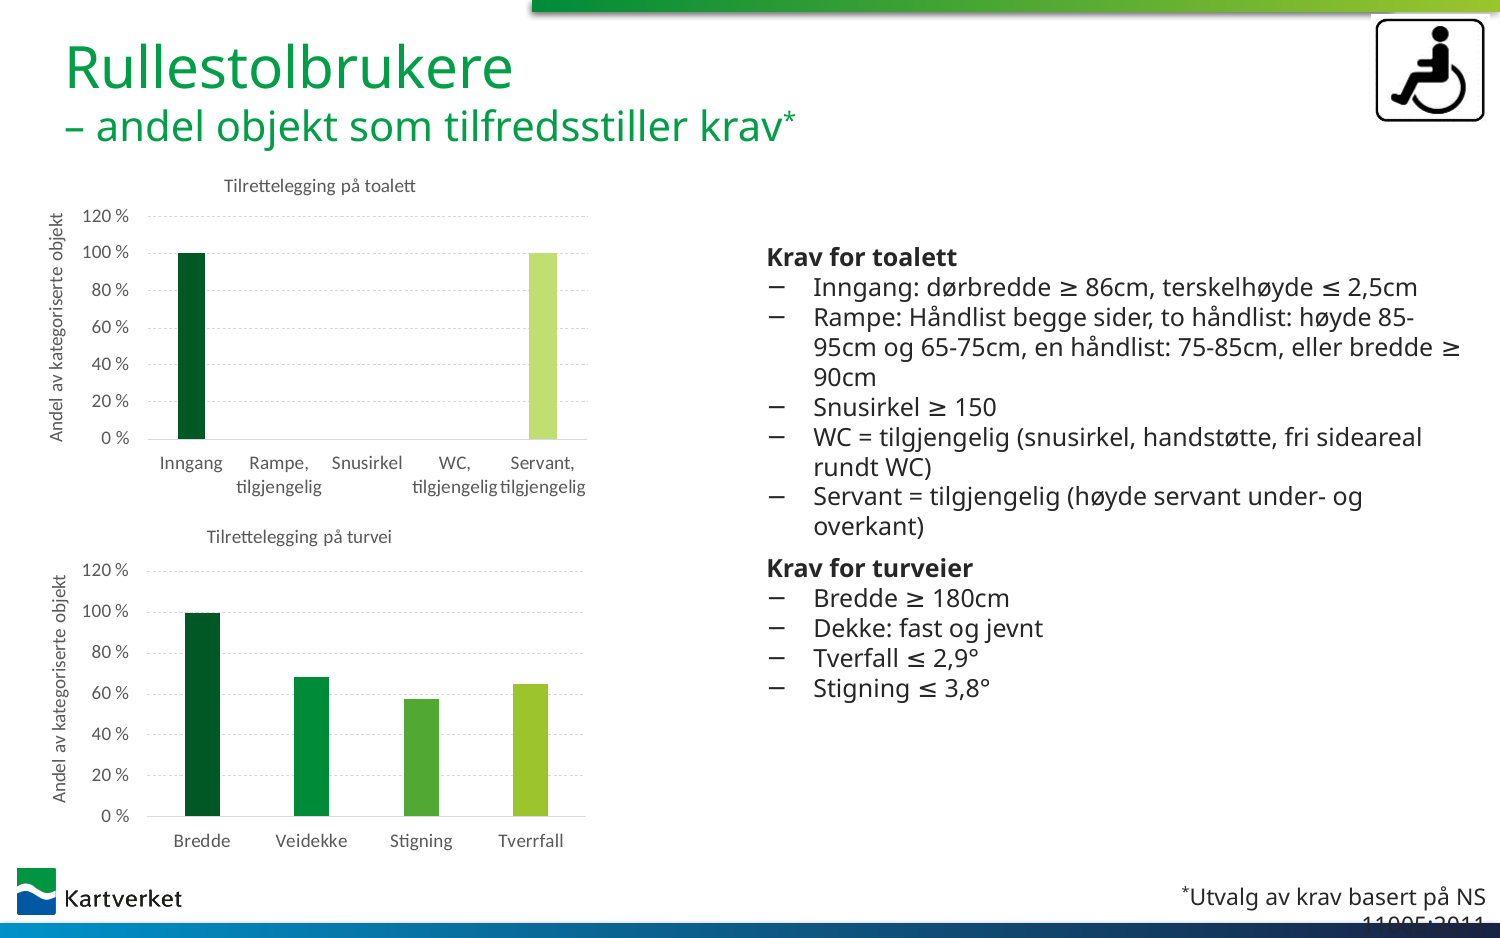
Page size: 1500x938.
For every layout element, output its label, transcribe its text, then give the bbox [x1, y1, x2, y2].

text_box Rullestolbrukere – andel objekt som tilfredsstiller krav* [49, 14, 1431, 158]
text_box *Utvalg av krav basert på NS 11005:2011 [1068, 873, 1500, 938]
picture [41, 166, 598, 505]
picture [1371, 13, 1491, 127]
text_box Krav for toalett Inngang: dørbredde ≥ 86cm, terskelhøyde ≤ 2,5cm Rampe: Håndlist begge sider, to håndlist: høyde 85-95cm og 65-75cm, en håndlist: 75-85cm, eller bredde ≥ 90cm Snusirkel ≥ 150 WC = tilgjengelig (snusirkel, handstøtte, fri sideareal rundt WC) Servant = tilgjengelig (høyde servant under- og overkant) [751, 234, 1483, 545]
text_box Krav for turveier Bredde ≥ 180cm Dekke: fast og jevnt Tverfall ≤ 2,9° Stigning ≤ 3,8° [751, 545, 1483, 710]
picture [41, 520, 597, 859]
